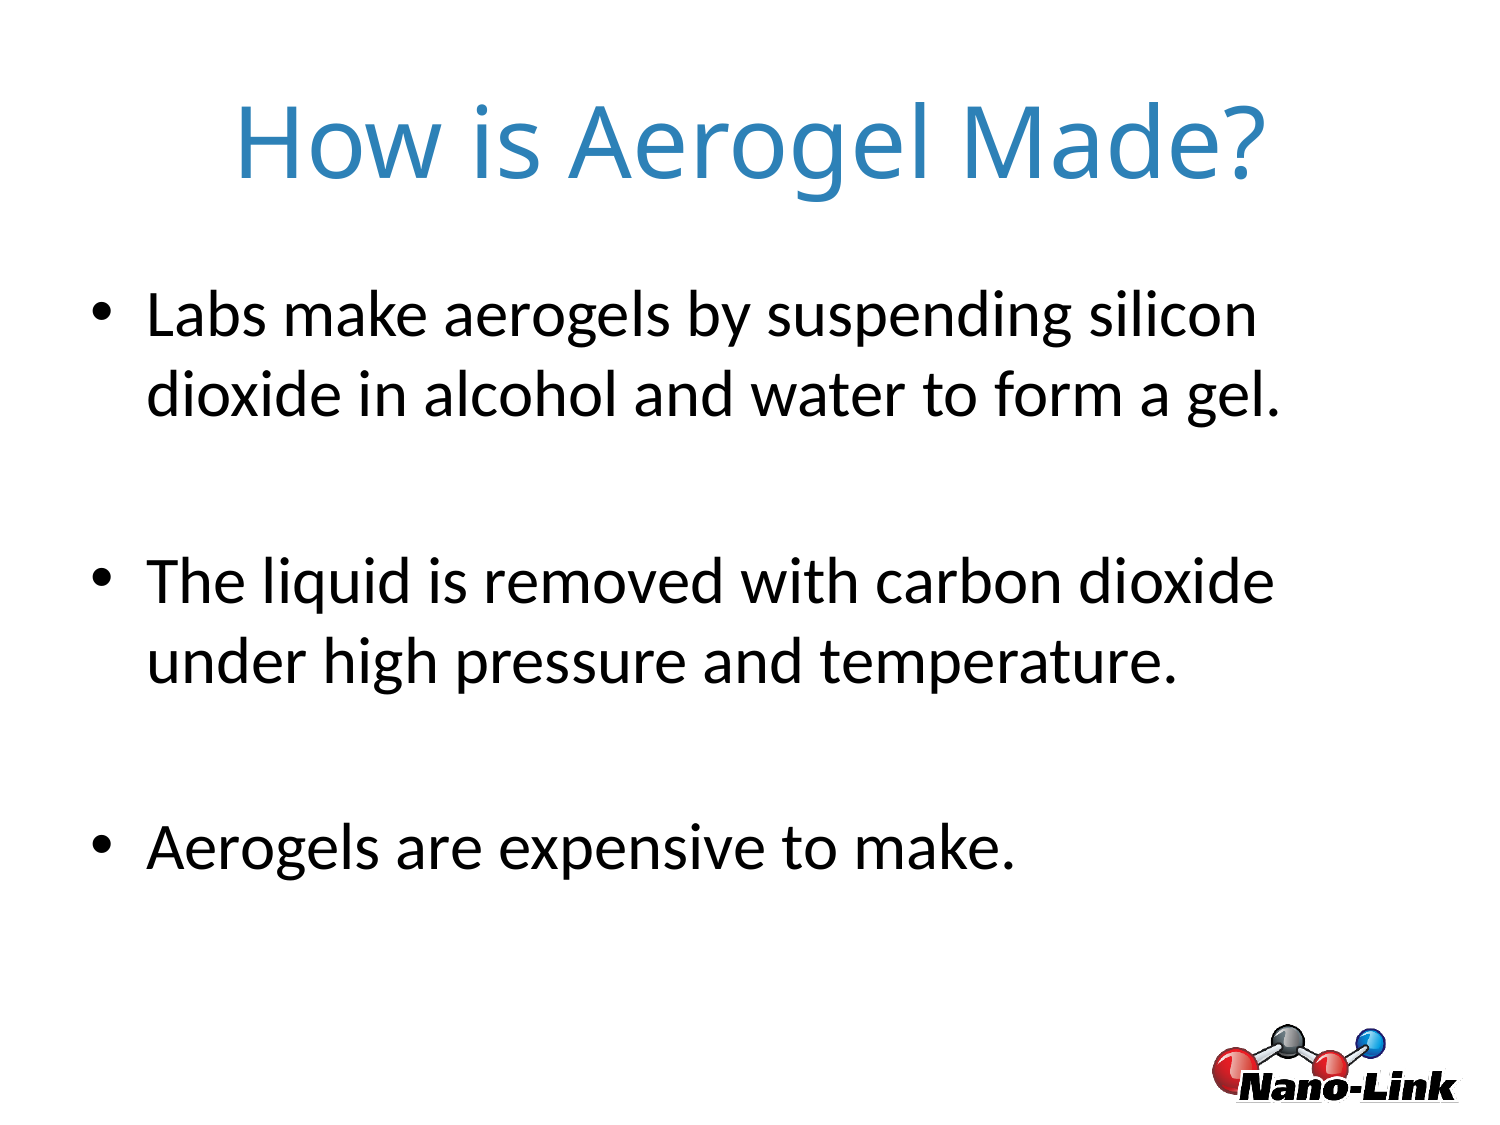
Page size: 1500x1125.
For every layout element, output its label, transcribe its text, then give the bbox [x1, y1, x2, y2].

title How is Aerogel Made? [75, 45, 1425, 233]
picture [1212, 1024, 1463, 1103]
list Labs make aerogels by suspending silicon dioxide in alcohol and water to form a gel. The liquid is removed with carbon dioxide under high pressure and temperature. Aerogels are expensive to make. [75, 262, 1425, 1005]
